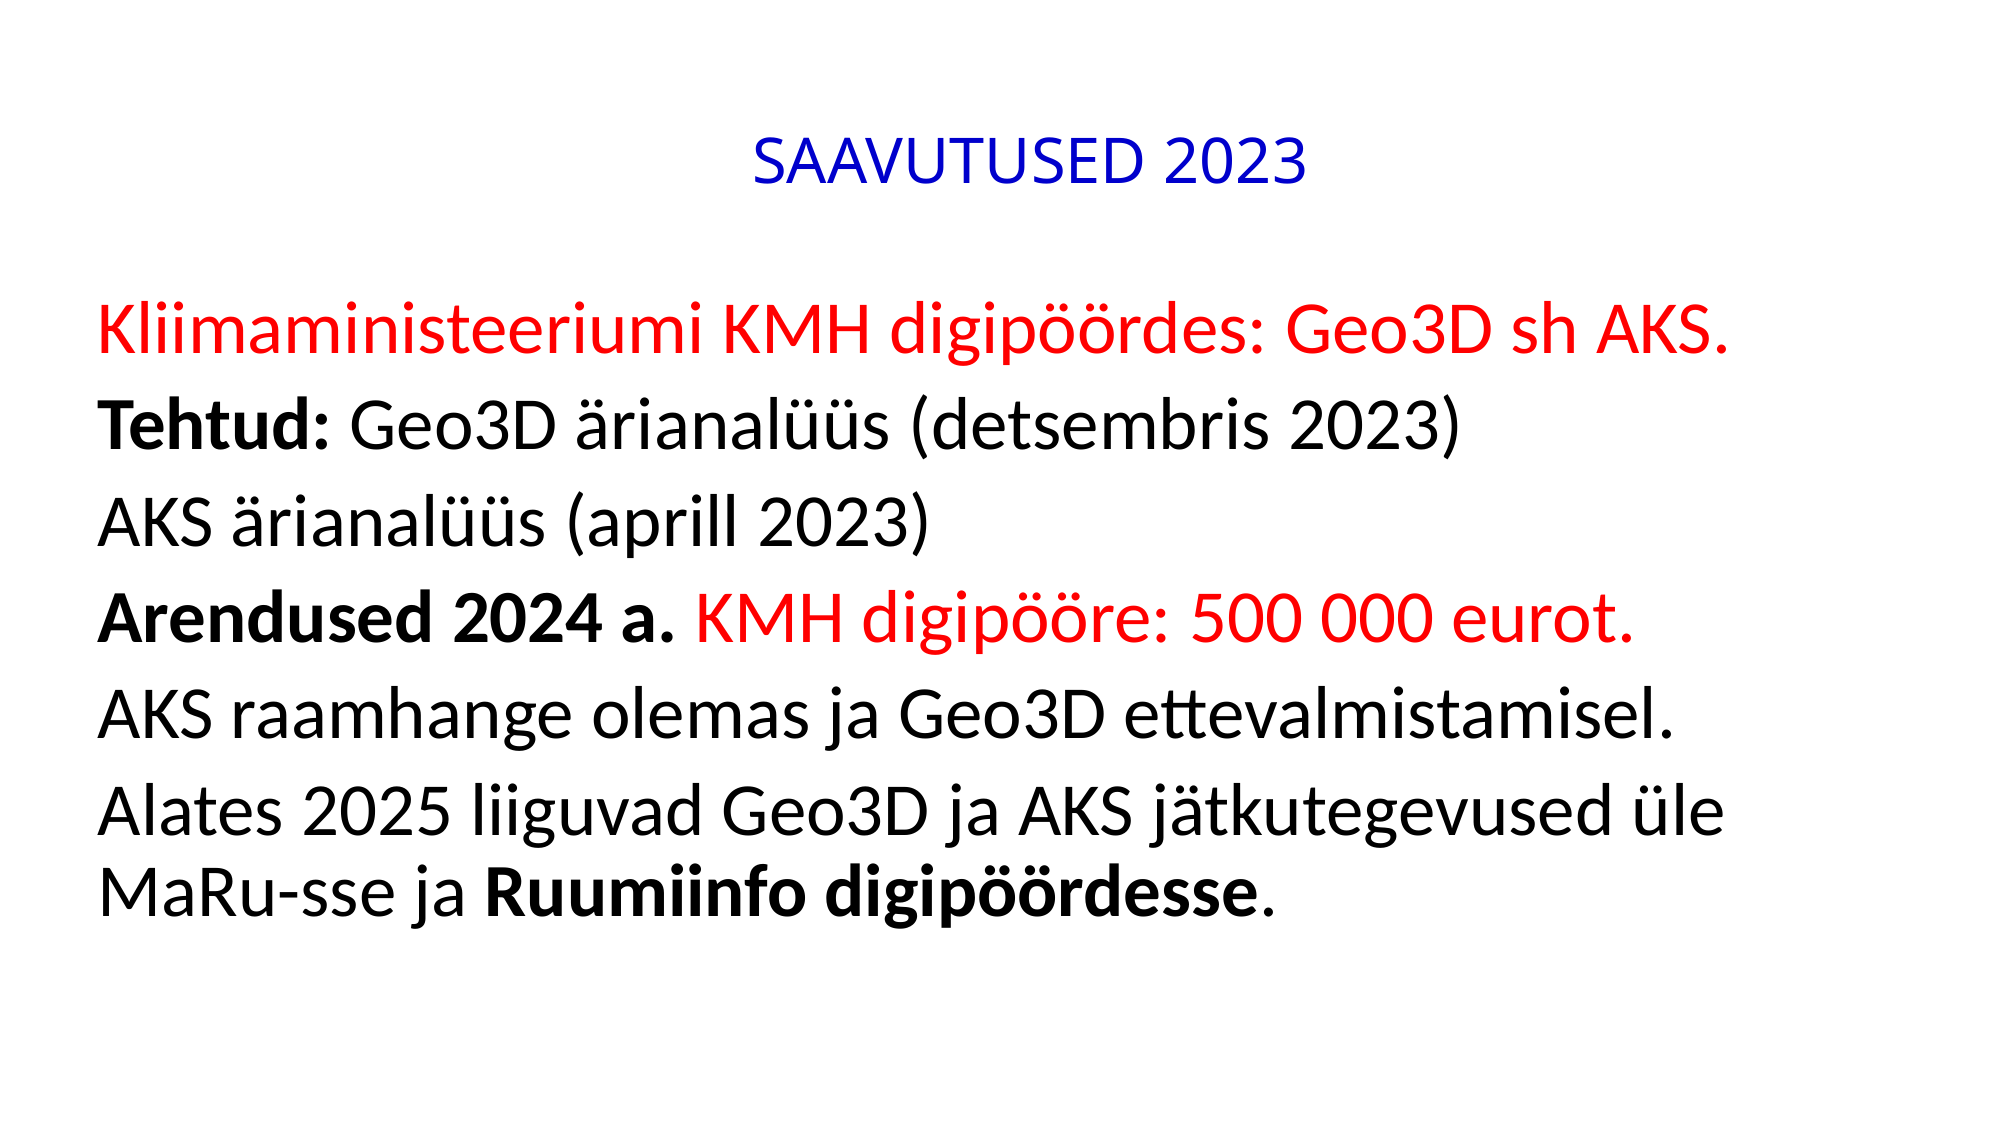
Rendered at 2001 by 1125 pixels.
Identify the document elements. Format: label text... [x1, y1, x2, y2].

title SAAVUTUSED 2023 [82, 53, 1963, 282]
list Kliimaministeeriumi KMH digipöördes: Geo3D sh AKS. Tehtud: Geo3D ärianalüüs (detsembris 2023) AKS ärianalüüs (aprill 2023) Arendused 2024 a. KMH digipööre: 500 000 eurot. AKS raamhange olemas ja Geo3D ettevalmistamisel. Alates 2025 liiguvad Geo3D ja AKS jätkutegevused üle MaRu-sse ja Ruumiinfo digipöördesse. [82, 281, 1904, 1037]
